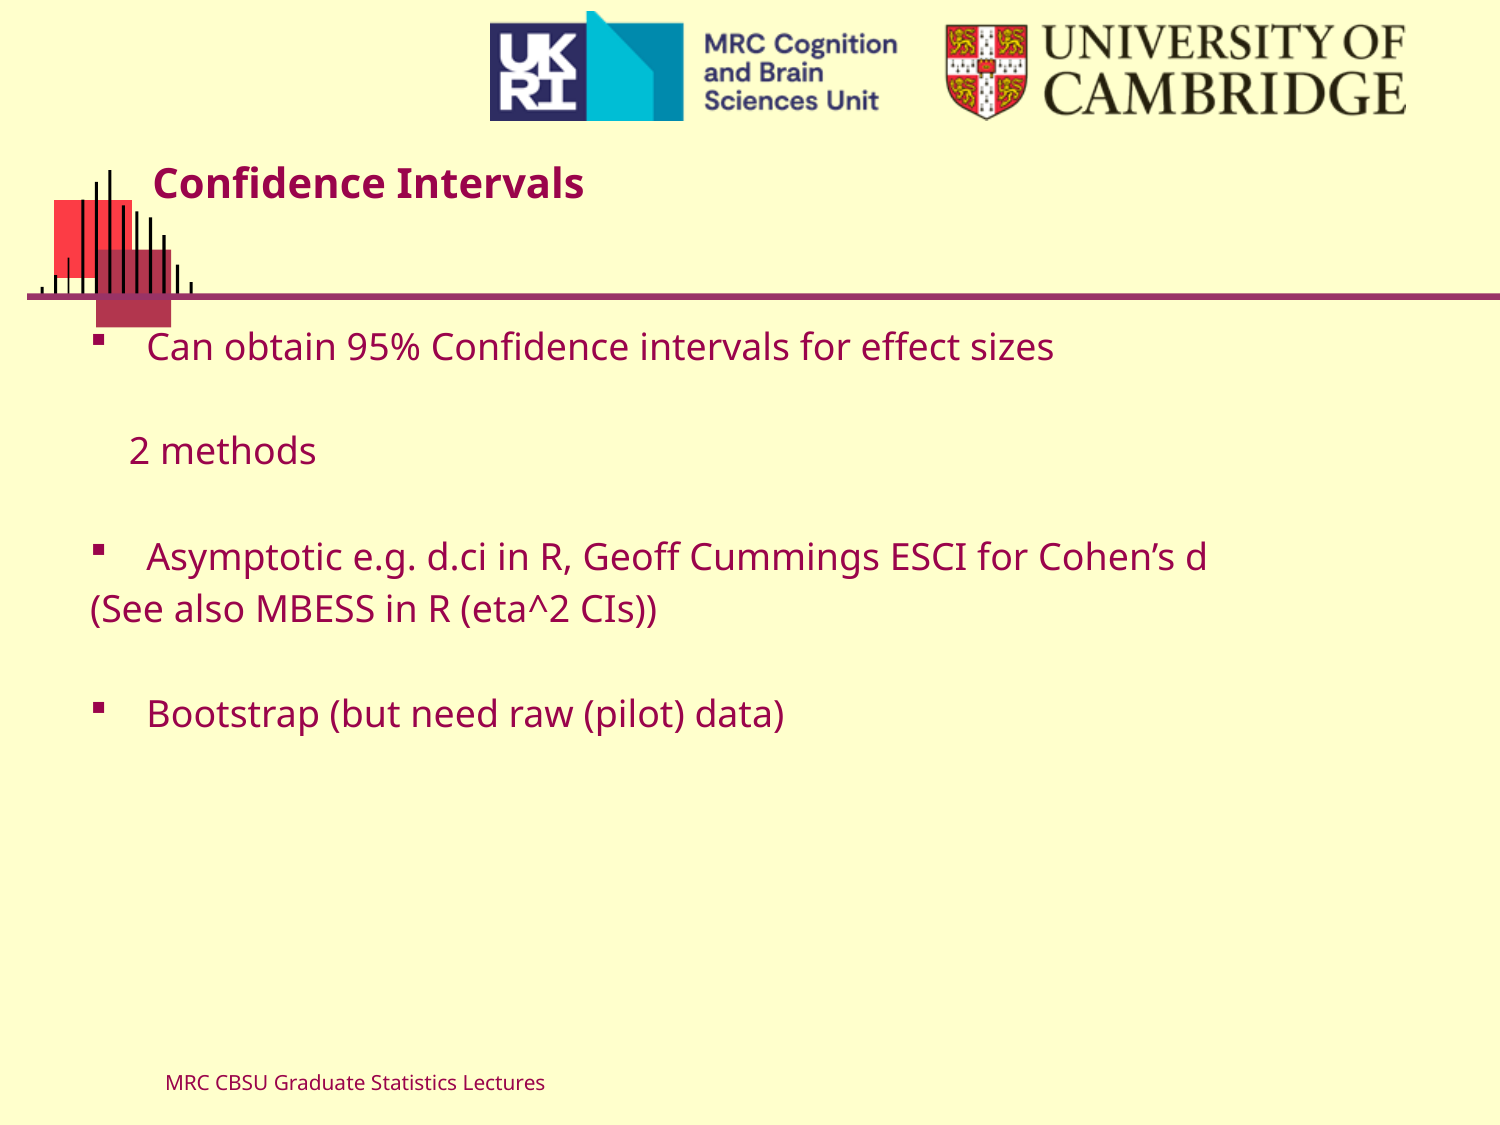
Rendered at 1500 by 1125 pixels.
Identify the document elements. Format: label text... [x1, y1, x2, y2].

footer MRC CBSU Graduate Statistics Lectures [149, 1062, 988, 1101]
title Confidence Intervals [137, 137, 988, 233]
list Can obtain 95% Confidence intervals for effect sizes 2 methods Asymptotic e.g. d.ci in R, Geoff Cummings ESCI for Cohen’s d (See also MBESS in R (eta^2 CIs)) Bootstrap (but need raw (pilot) data) [75, 262, 1425, 1038]
picture [490, 11, 1406, 121]
